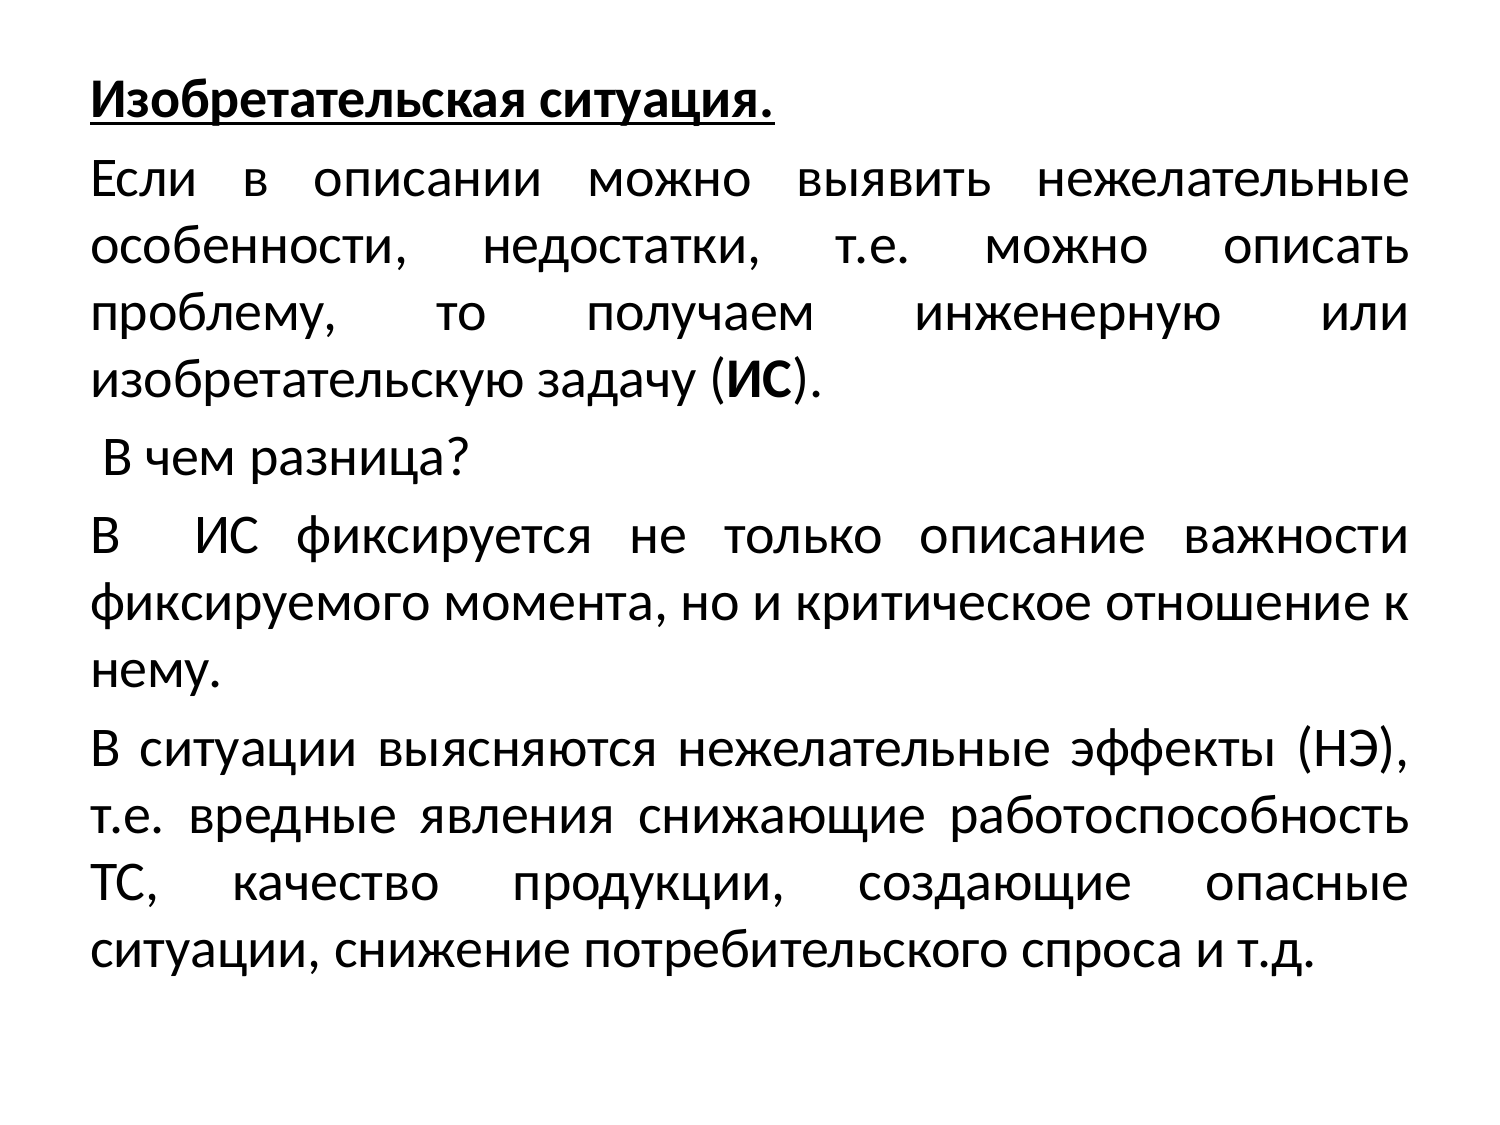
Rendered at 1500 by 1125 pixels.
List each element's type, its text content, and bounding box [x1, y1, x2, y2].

list Изобретательская ситуация. Если в описании можно выявить нежелательные особенности, недостатки, т.е. можно описать проблему, то получаем инженерную или изобретательскую задачу (ИС). В чем разница? В ИС фиксируется не только описание важности фиксируемого момента, но и критическое отношение к нему. В ситуации выясняются нежелательные эффекты (НЭ), т.е. вредные явления снижающие работоспособность ТС, качество продукции, создающие опасные ситуации, снижение потребительского спроса и т.д. [75, 54, 1425, 1005]
